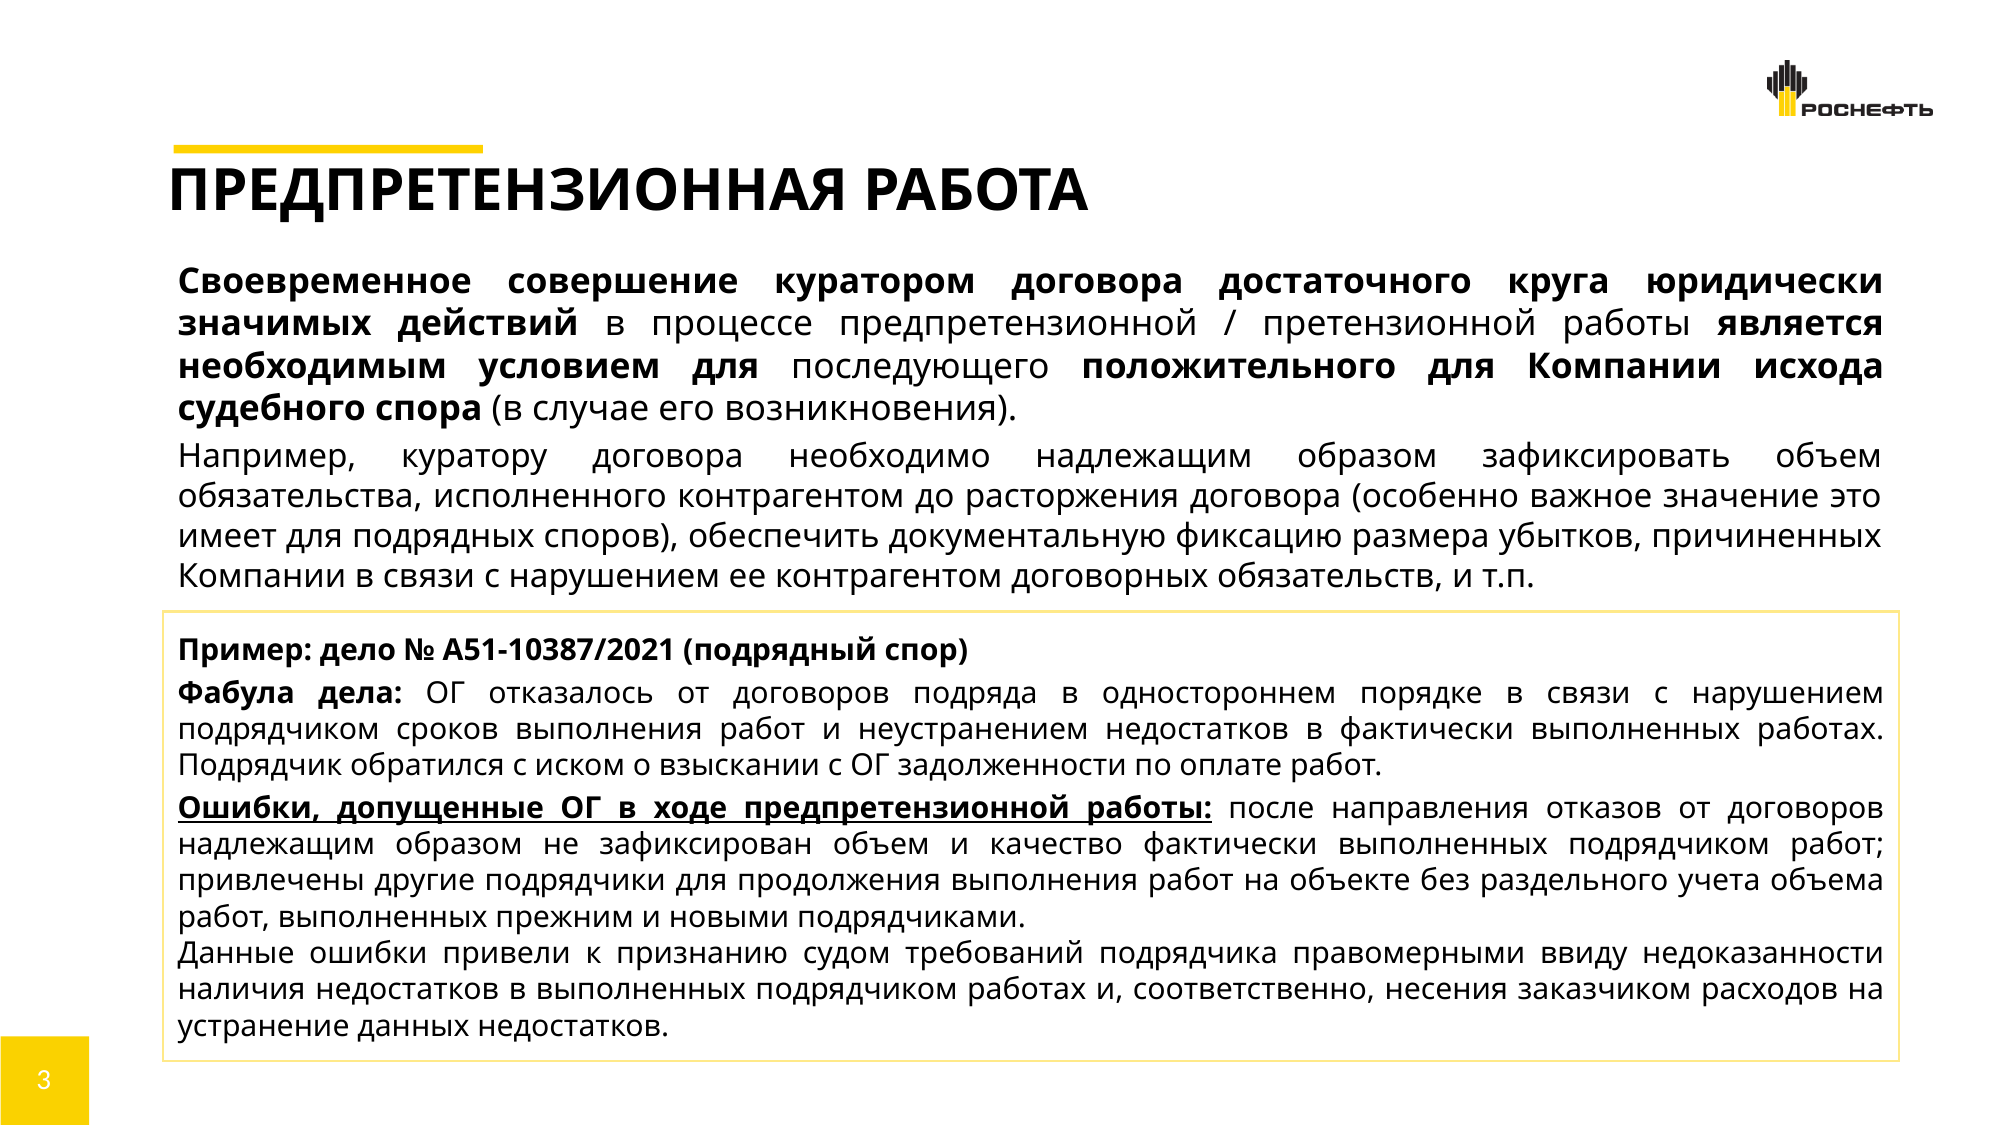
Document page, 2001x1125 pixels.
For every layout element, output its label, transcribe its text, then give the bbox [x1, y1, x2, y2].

picture [1767, 60, 1933, 116]
text_box Своевременное совершение куратором договора достаточного круга юридически значимых действий в процессе предпретензионной / претензионной работы является необходимым условием для последующего положительного для Компании исхода судебного спора (в случае его возникновения). Например, куратору договора необходимо надлежащим образом зафиксировать объем обязательства, исполненного контрагентом до расторжения договора (особенно важное значение это имеет для подрядных споров), обеспечить документальную фиксацию размера убытков, причиненных Компании в связи с нарушением ее контрагентом договорных обязательств, и т.п. [162, 250, 1899, 602]
text_box Пример: дело № А51-10387/2021 (подрядный спор) Фабула дела: ОГ отказалось от договоров подряда в одностороннем порядке в связи с нарушением подрядчиком сроков выполнения работ и неустранением недостатков в фактически выполненных работах. Подрядчик обратился с иском о взыскании с ОГ задолженности по оплате работ. Ошибки, допущенные ОГ в ходе предпретензионной работы: после направления отказов от договоров надлежащим образом не зафиксирован объем и качество фактически выполненных подрядчиком работ; привлечены другие подрядчики для продолжения выполнения работ на объекте без раздельного учета объема работ, выполненных прежним и новыми подрядчиками. Данные ошибки привели к признанию судом требований подрядчика правомерными ввиду недоказанности наличия недостатков в выполненных подрядчиком работах и, соответственно, несения заказчиком расходов на устранение данных недостатков. [162, 610, 1900, 1062]
text_box [173, 144, 484, 155]
text_box ПРЕДПРЕТЕНЗИОННАЯ РАБОТА [153, 144, 1899, 230]
